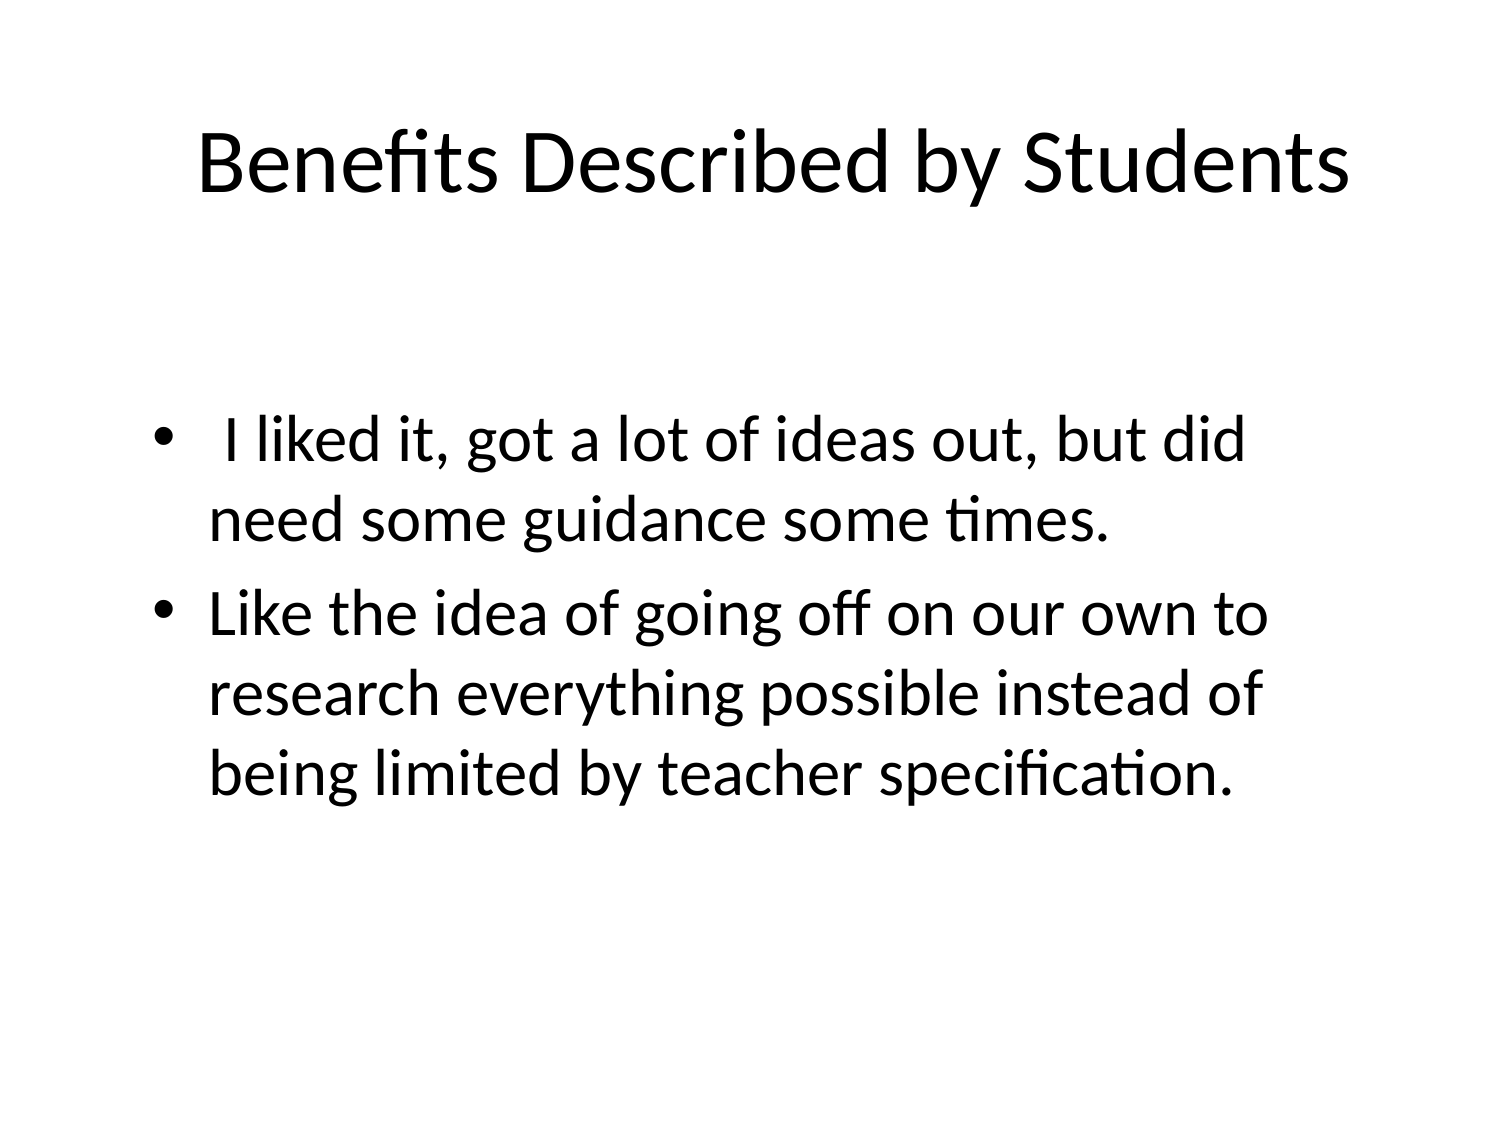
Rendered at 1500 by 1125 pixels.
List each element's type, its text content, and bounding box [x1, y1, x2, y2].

title Benefits Described by Students [124, 62, 1426, 251]
list I liked it, got a lot of ideas out, but did need some guidance some times. Like the idea of going off on our own to research everything possible instead of being limited by teacher specification. [137, 387, 1400, 938]
